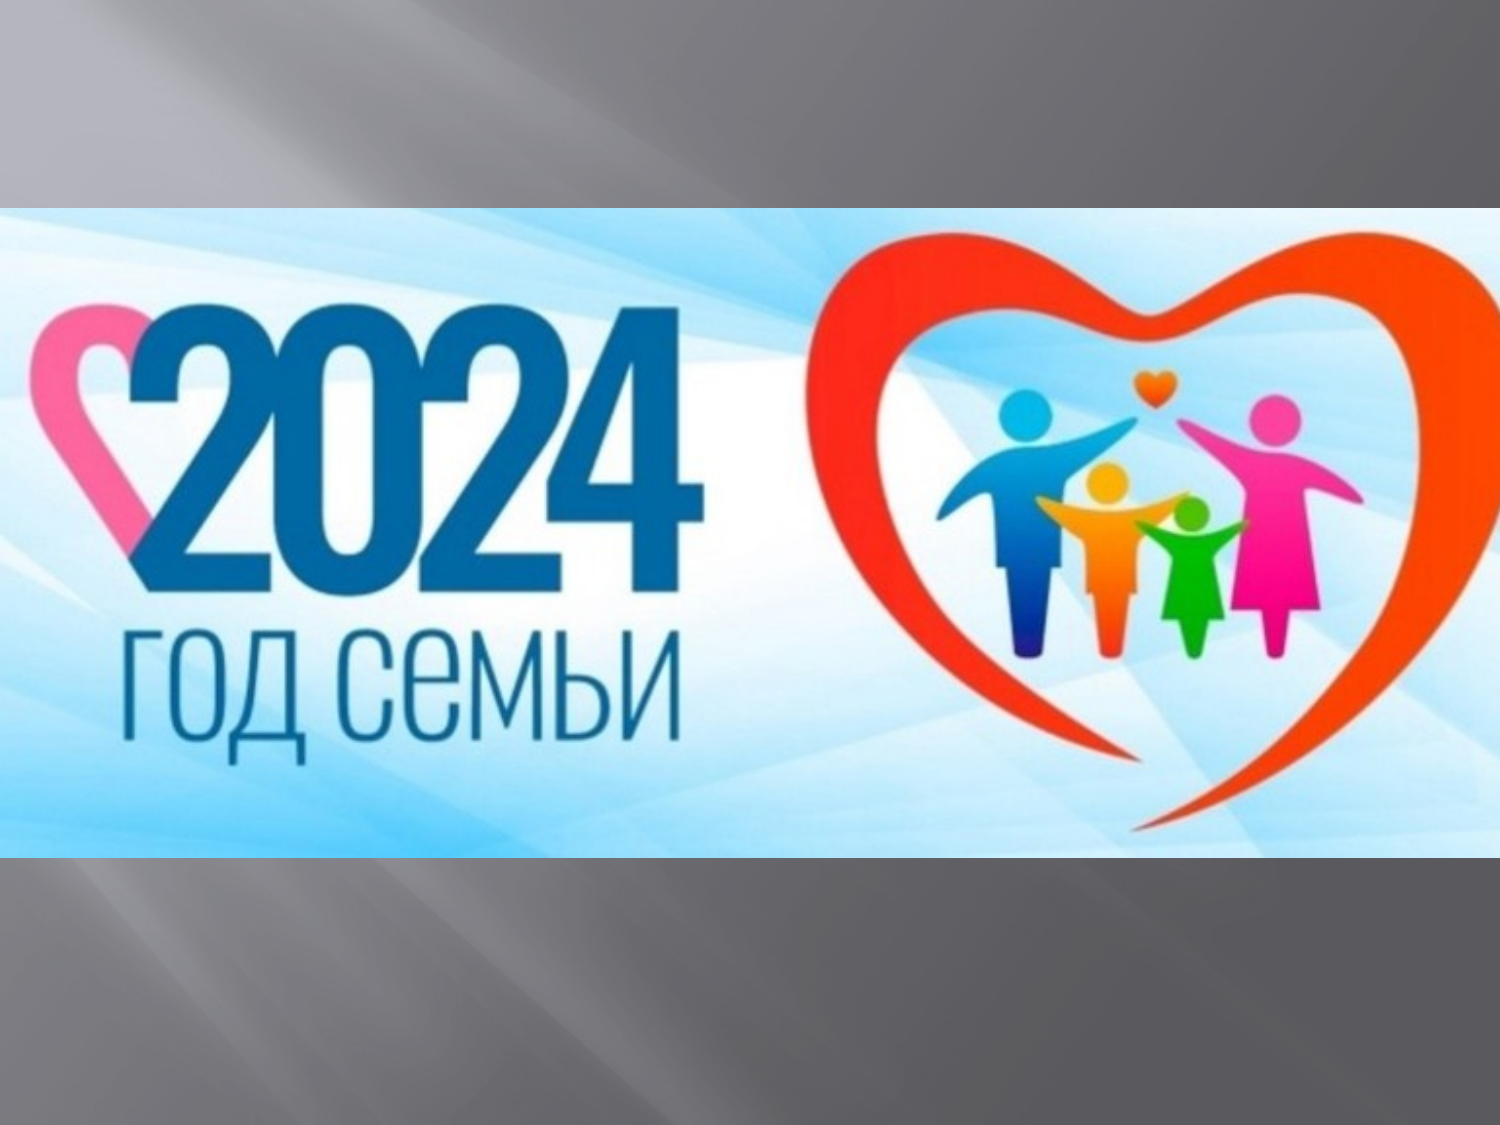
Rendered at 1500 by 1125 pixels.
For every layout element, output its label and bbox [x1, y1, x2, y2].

picture [0, 207, 1500, 858]
